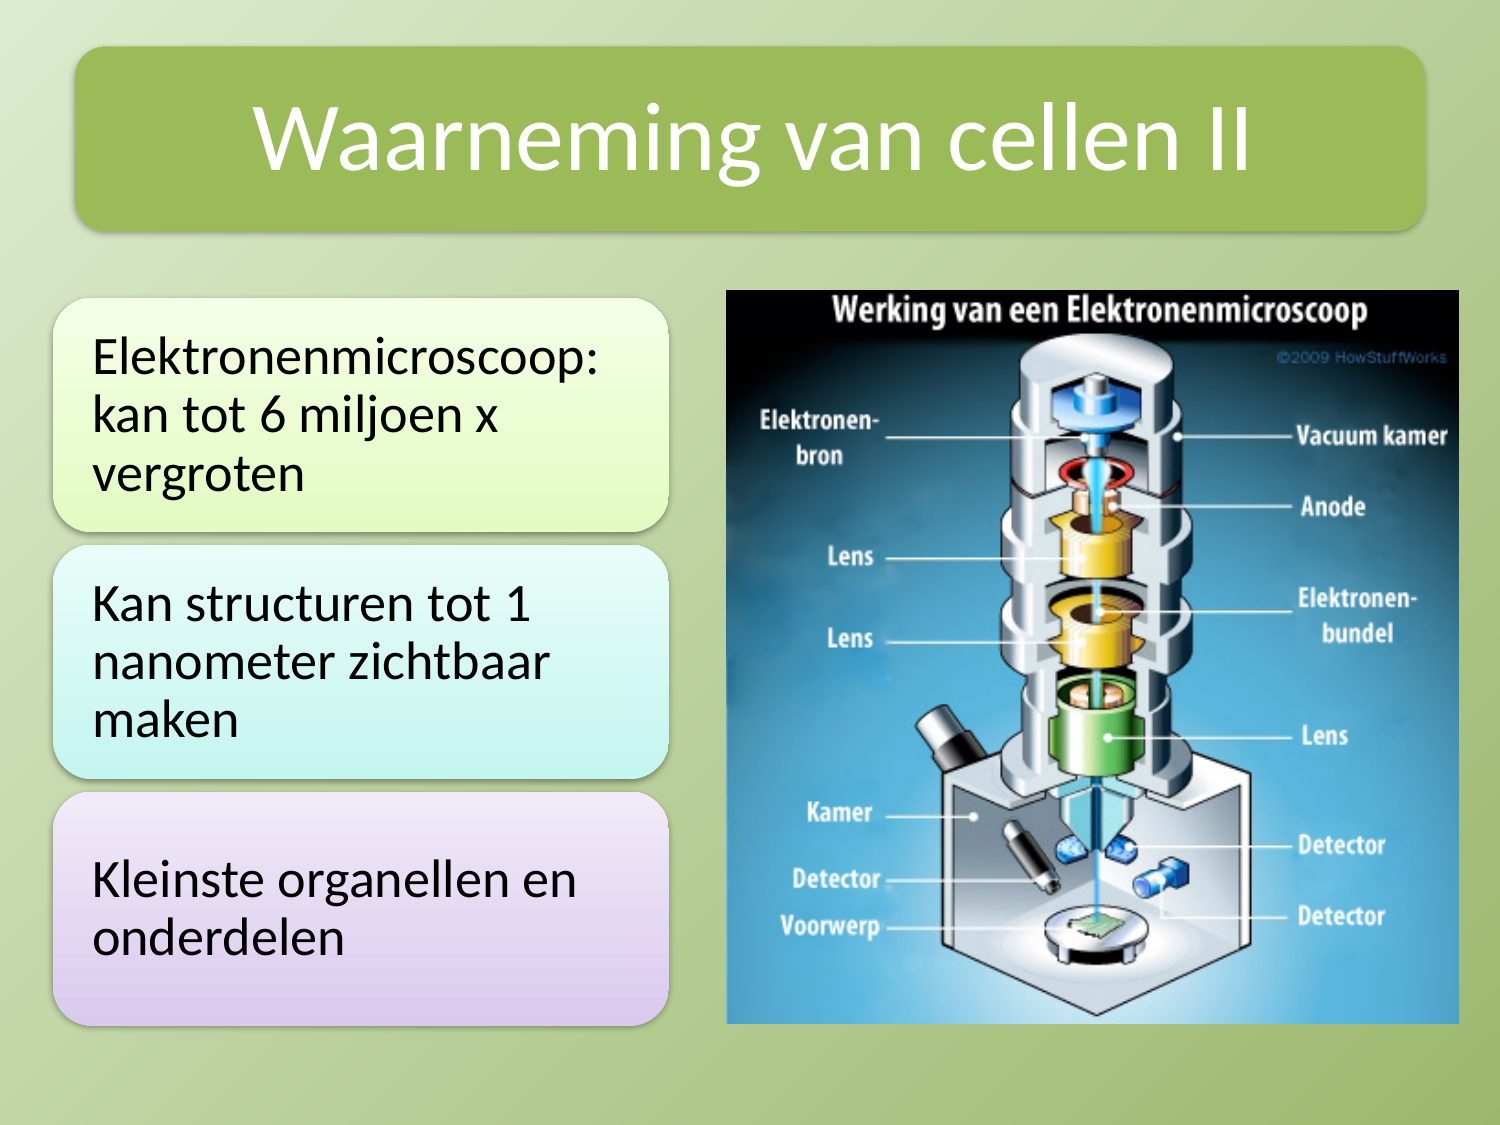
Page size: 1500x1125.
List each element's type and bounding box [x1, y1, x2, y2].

text_box [74, 44, 1426, 233]
list [52, 290, 670, 1034]
picture [726, 290, 1459, 1024]
